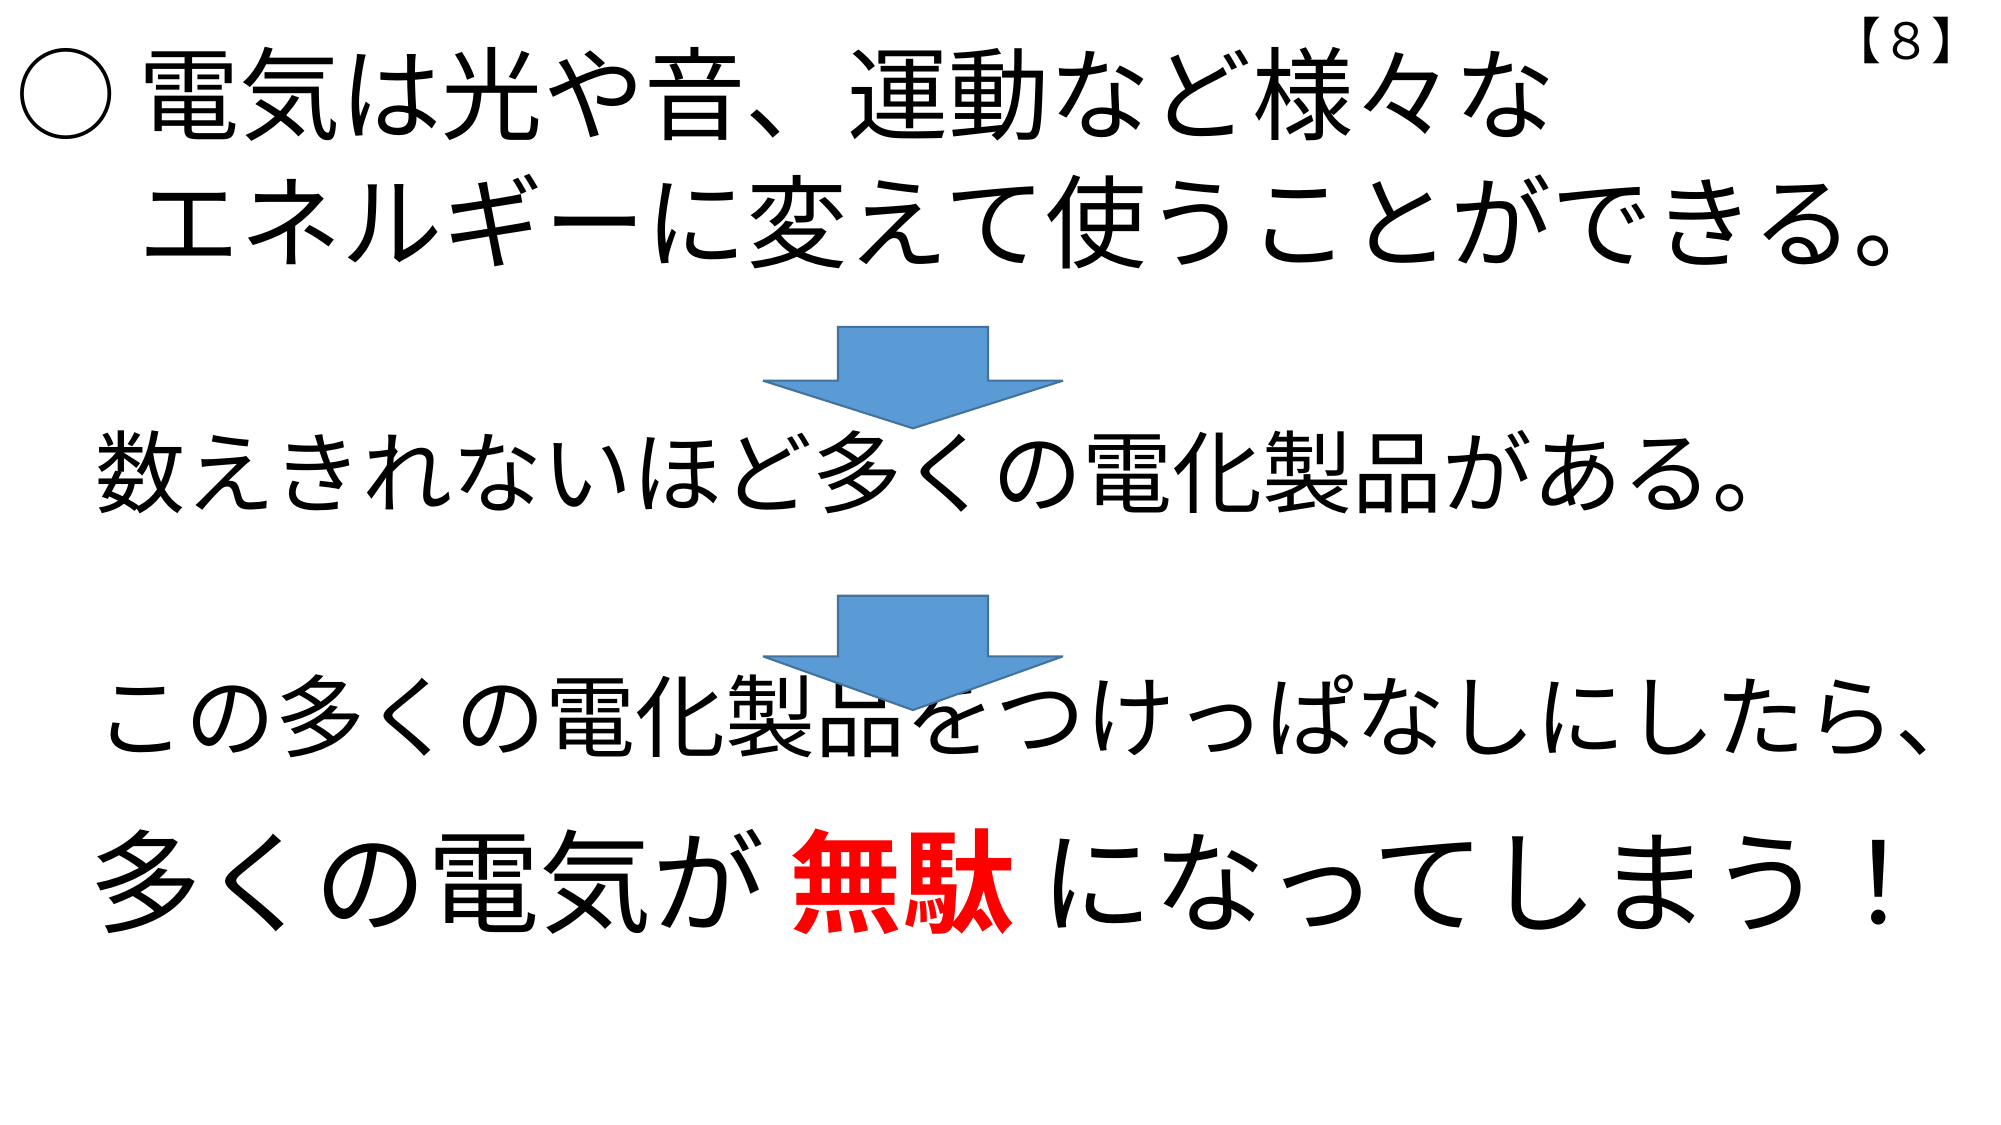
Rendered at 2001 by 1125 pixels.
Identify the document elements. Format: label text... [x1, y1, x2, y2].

text_box [762, 325, 1064, 430]
text_box [762, 594, 1064, 712]
text_box 【８】 [1816, 2, 1998, 78]
subtitle ○電気は光や音、運動など様々な エネルギーに変えて使うことができる。 数えきれないほど多くの電化製品がある。 この多くの電化製品をつけっぱなしにしたら、 多くの電気が 無駄 になってしまう！ [0, 37, 2000, 1107]
